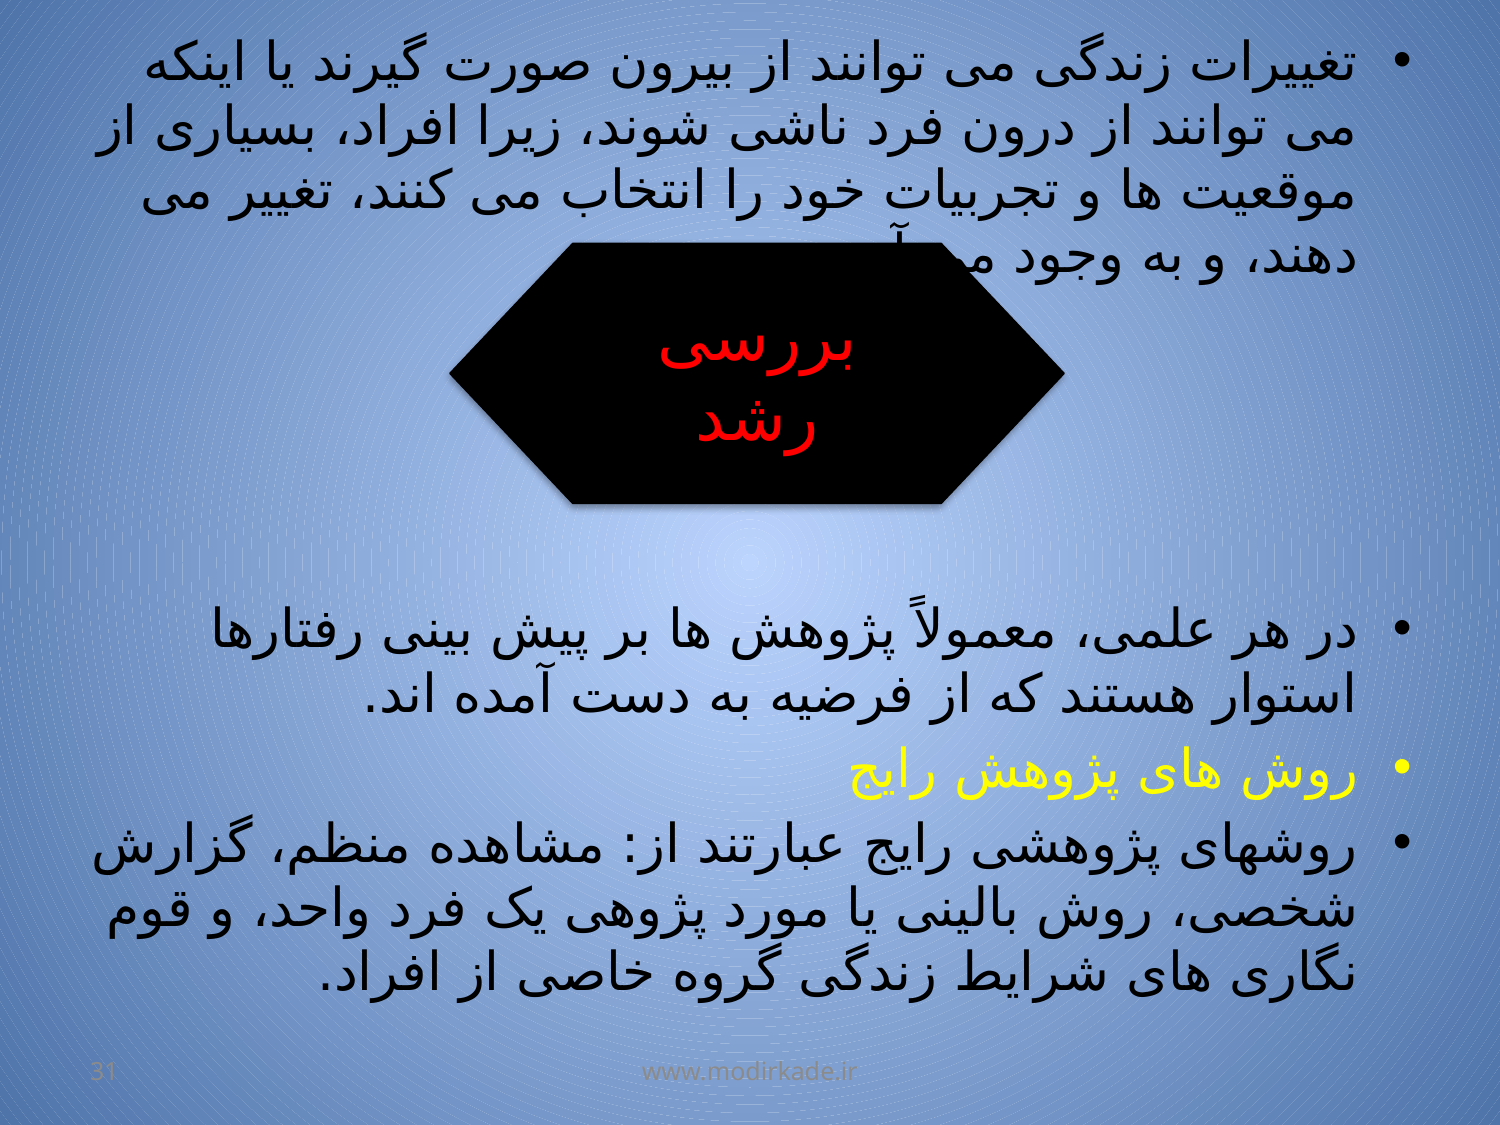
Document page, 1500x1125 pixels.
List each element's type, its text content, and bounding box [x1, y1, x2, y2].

footer www.modirkade.ir [512, 1042, 988, 1103]
list تغییرات زندگی می توانند از بیرون صورت گیرند یا اینکه می توانند از درون فرد ناشی شوند، زیرا افراد، بسیاری از موقعیت ها و تجربیات خود را انتخاب می کنند، تغییر می دهند، و به وجود می آورند. در هر علمی، معمولاً پژوهش ها بر پیش بینی رفتارها استوار هستند که از فرضیه به دست آمده اند. روش های پژوهش رایج روشهای پژوهشی رایج عبارتند از: مشاهده منظم، گزارش شخصی، روش بالینی یا مورد پژوهی یک فرد واحد، و قوم نگاری های شرایط زندگی گروه خاصی از افراد. [75, 19, 1425, 1035]
slide_number 31 [75, 1042, 425, 1103]
text_box بررسی رشد [449, 242, 1065, 505]
